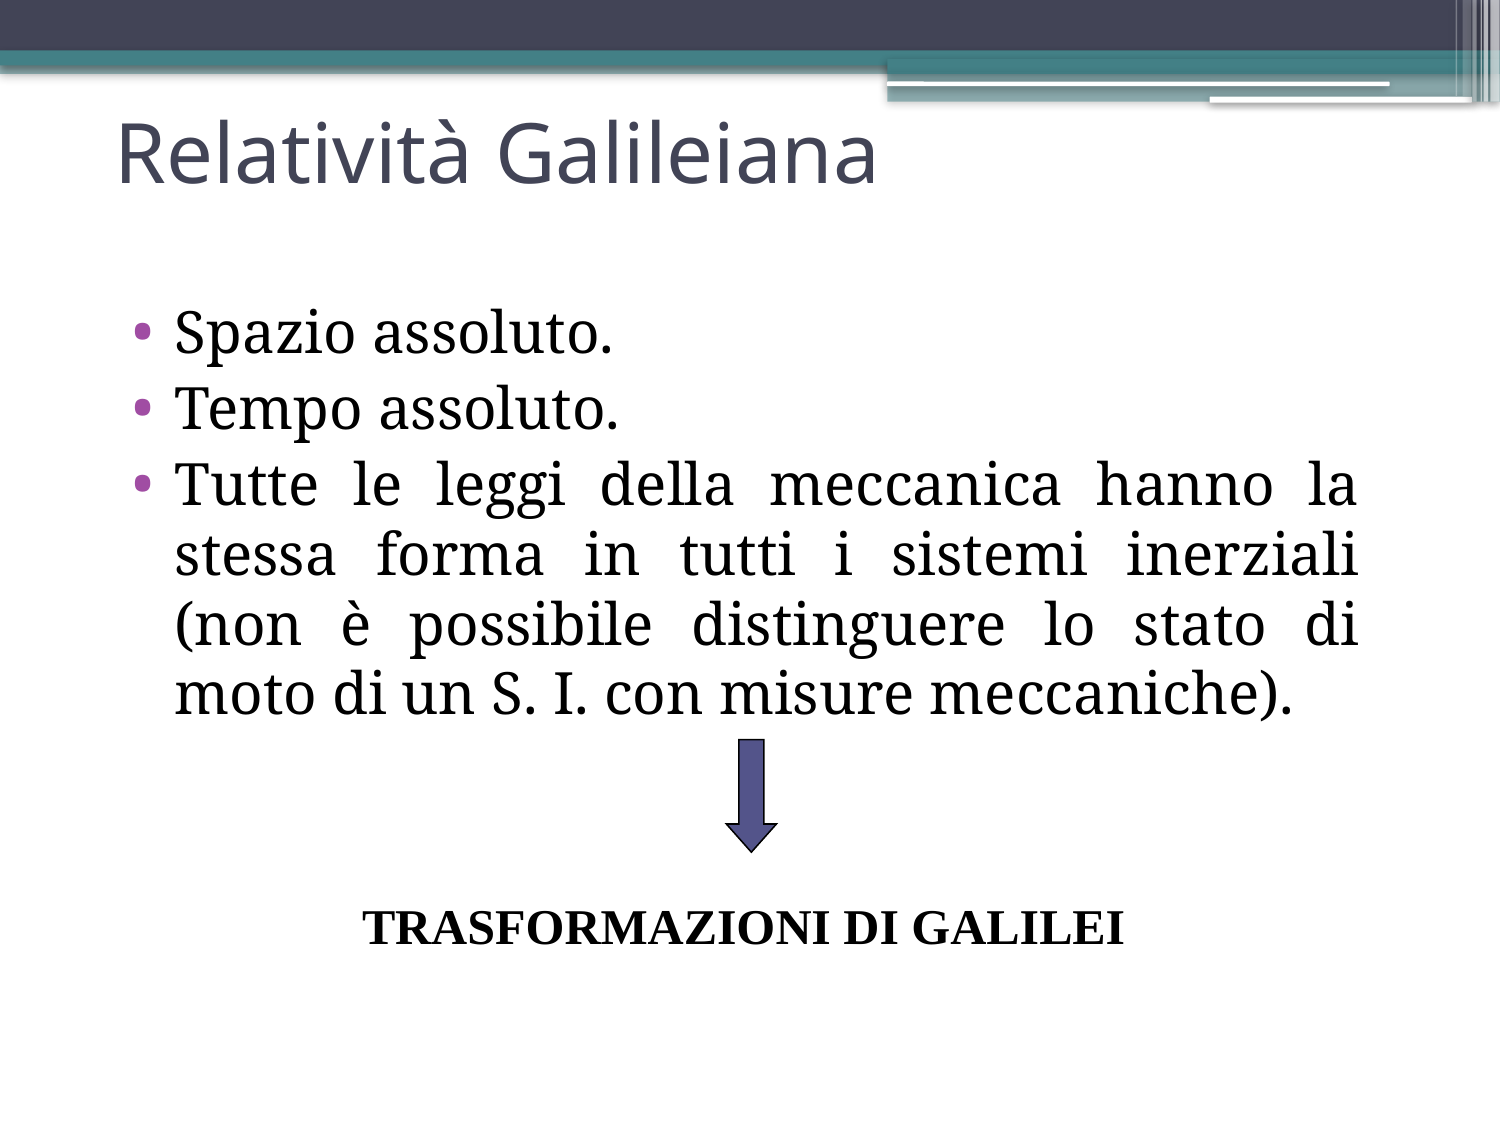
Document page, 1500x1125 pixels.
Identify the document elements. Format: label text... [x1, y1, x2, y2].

text_box [726, 739, 777, 853]
title Relatività Galileiana [99, 87, 1375, 213]
list Spazio assoluto. Tempo assoluto. Tutte le leggi della meccanica hanno la stessa forma in tutti i sistemi inerziali (non è possibile distinguere lo stato di moto di un S. I. con misure meccaniche). [99, 287, 1375, 800]
text_box TRASFORMAZIONI DI GALILEI [87, 887, 1400, 963]
